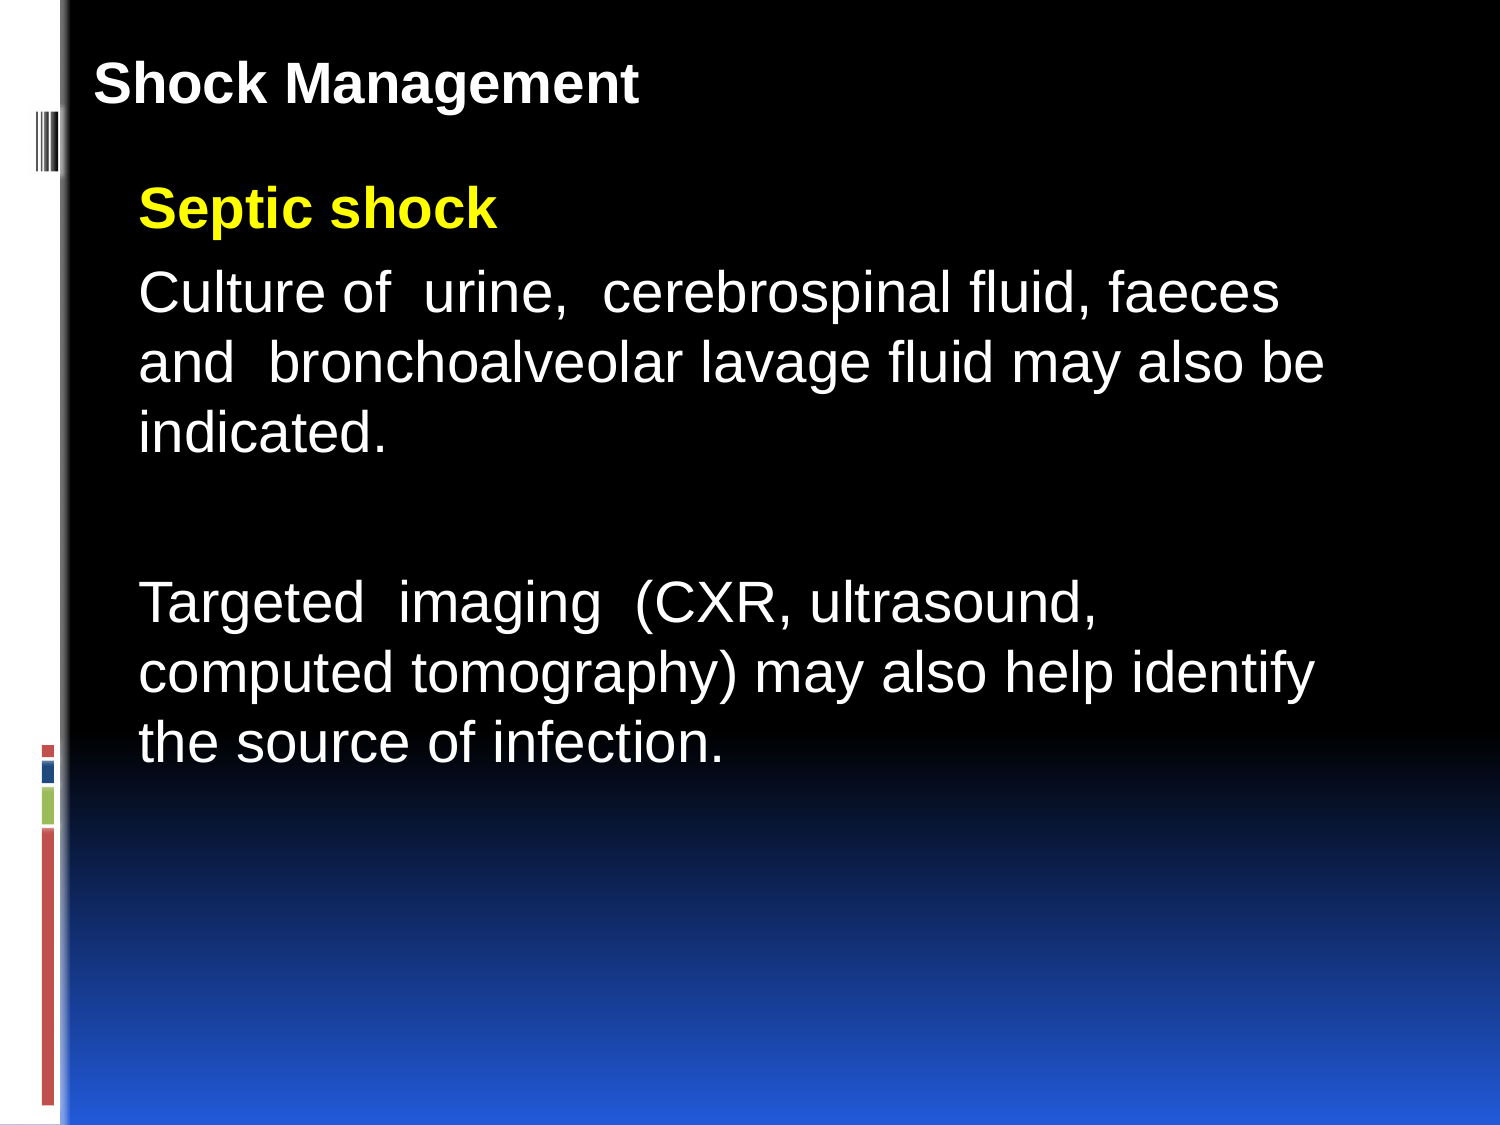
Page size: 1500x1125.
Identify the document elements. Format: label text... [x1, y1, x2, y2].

list Septic shock Culture of urine, cerebrospinal fluid, faeces and bronchoalveolar lavage fluid may also be indicated. Targeted imaging (CXR, ultrasound, computed tomography) may also help identify the source of infection. [112, 162, 1388, 913]
text_box Shock Management [78, 37, 656, 123]
